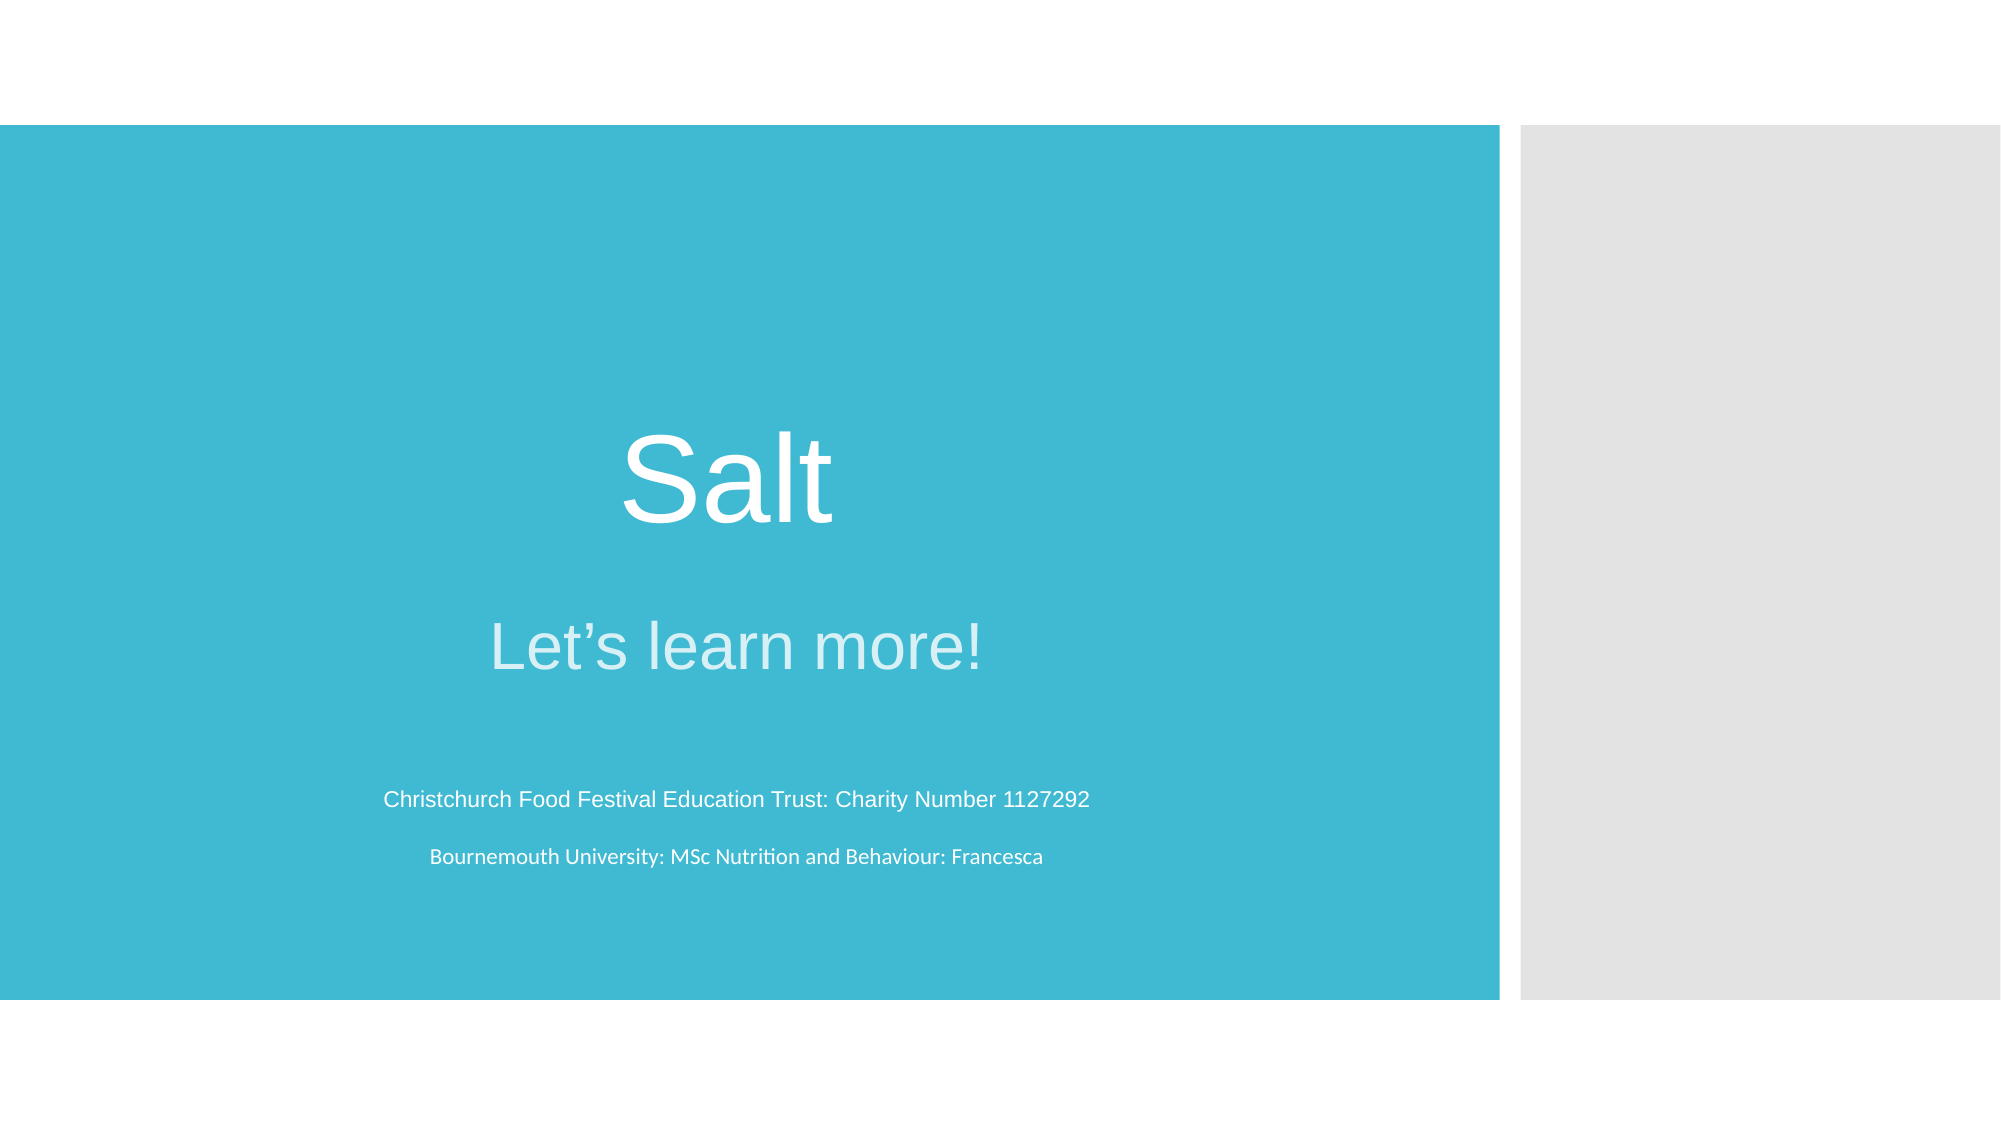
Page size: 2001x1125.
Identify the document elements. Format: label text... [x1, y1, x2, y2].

title Salt [126, 23, 1327, 558]
subtitle Let’s learn more! Christchurch Food Festival Education Trust: Charity Number 1127292 Bournemouth University: MSc Nutrition and Behaviour: Francesca [42, 604, 1433, 949]
